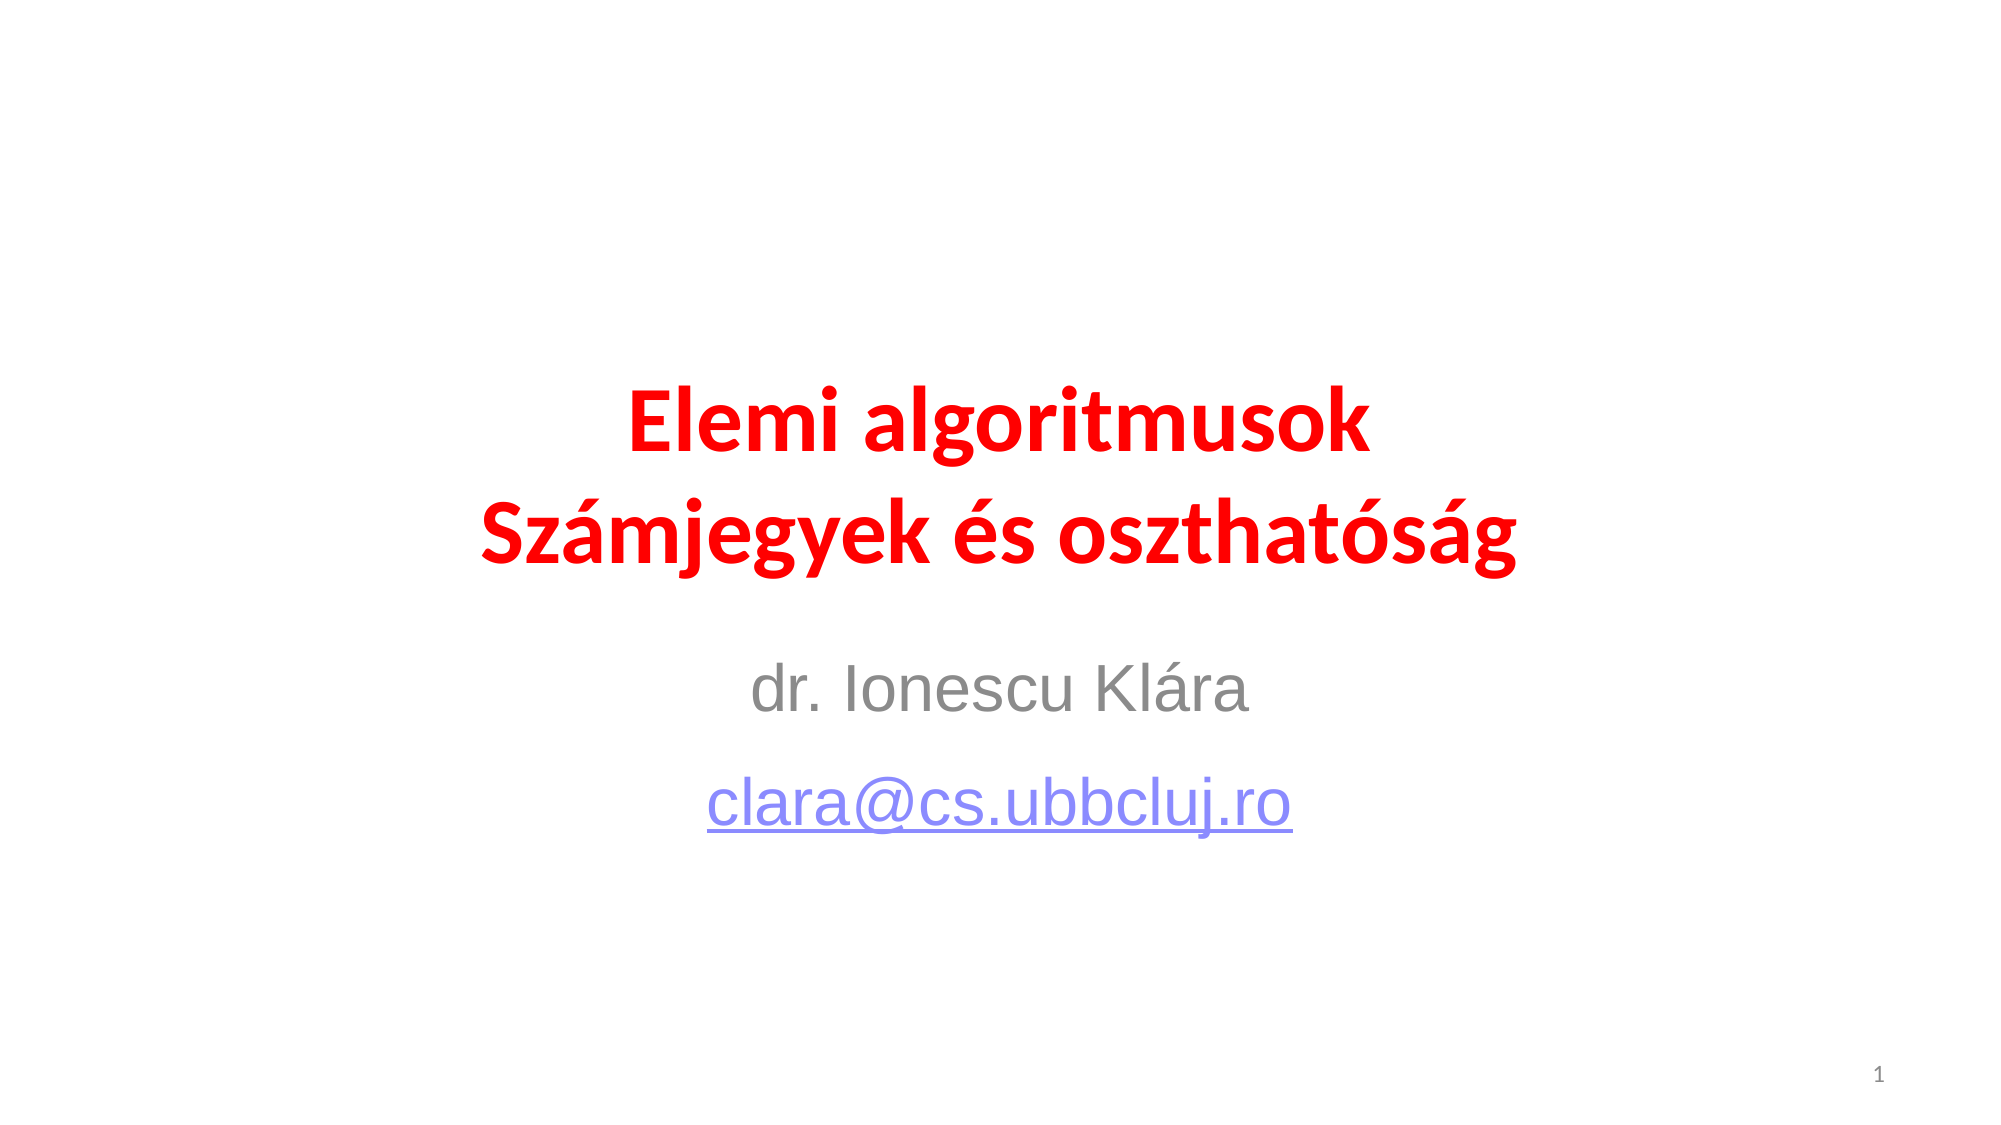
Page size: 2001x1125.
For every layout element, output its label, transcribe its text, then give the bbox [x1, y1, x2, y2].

slide_number 1 [1433, 1042, 1900, 1103]
subtitle dr. Ionescu Klára clara@cs.ubbcluj.ro [300, 637, 1700, 925]
title Elemi algoritmusok Számjegyek és oszthatóság [150, 349, 1850, 591]
